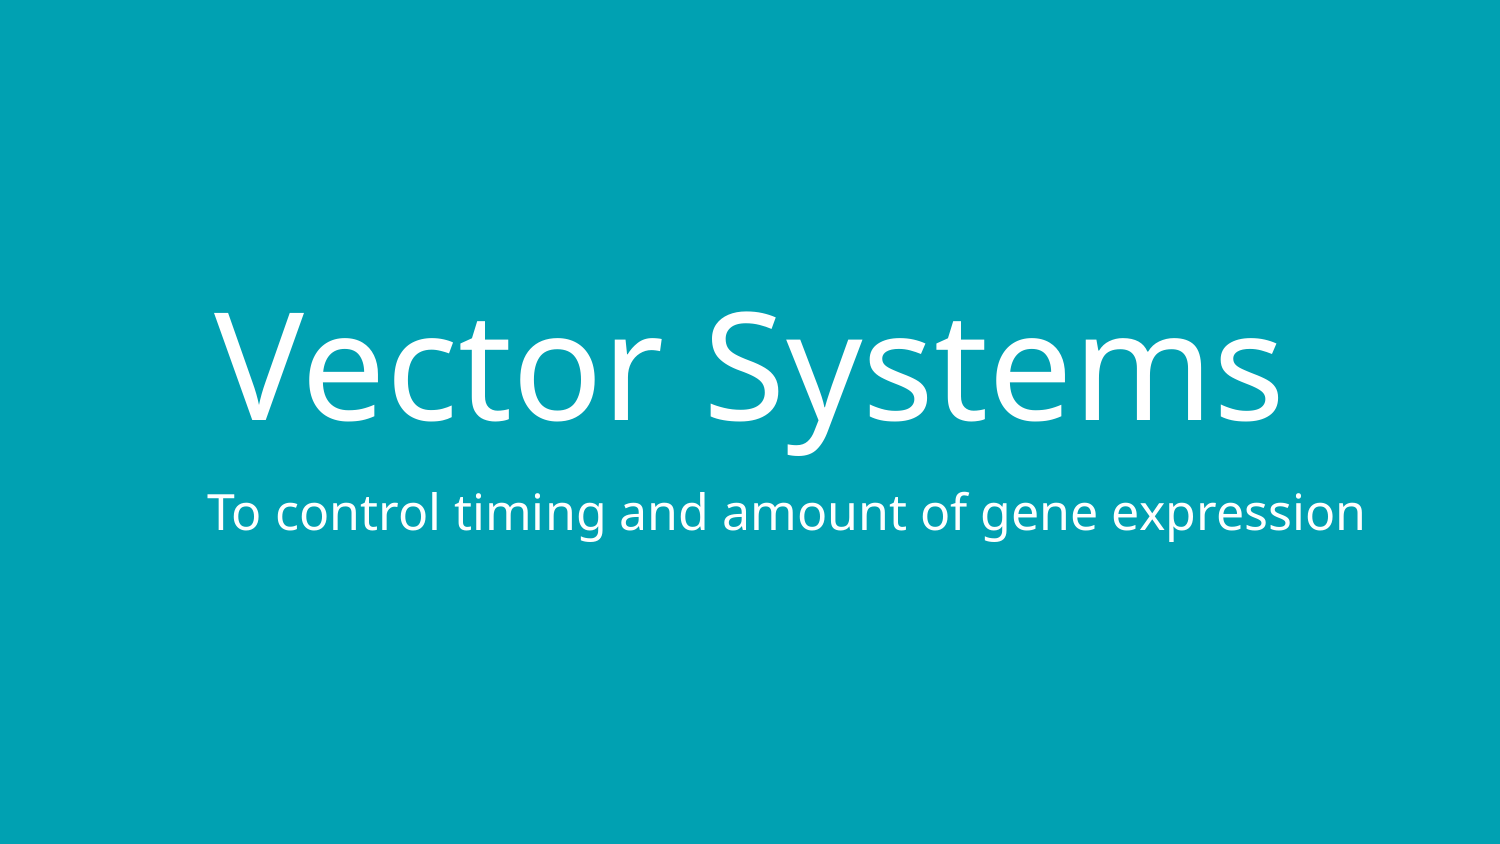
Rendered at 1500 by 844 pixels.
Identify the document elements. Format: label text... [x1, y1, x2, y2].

text_box Vector Systems To control timing and amount of gene expression [51, 358, 1449, 453]
